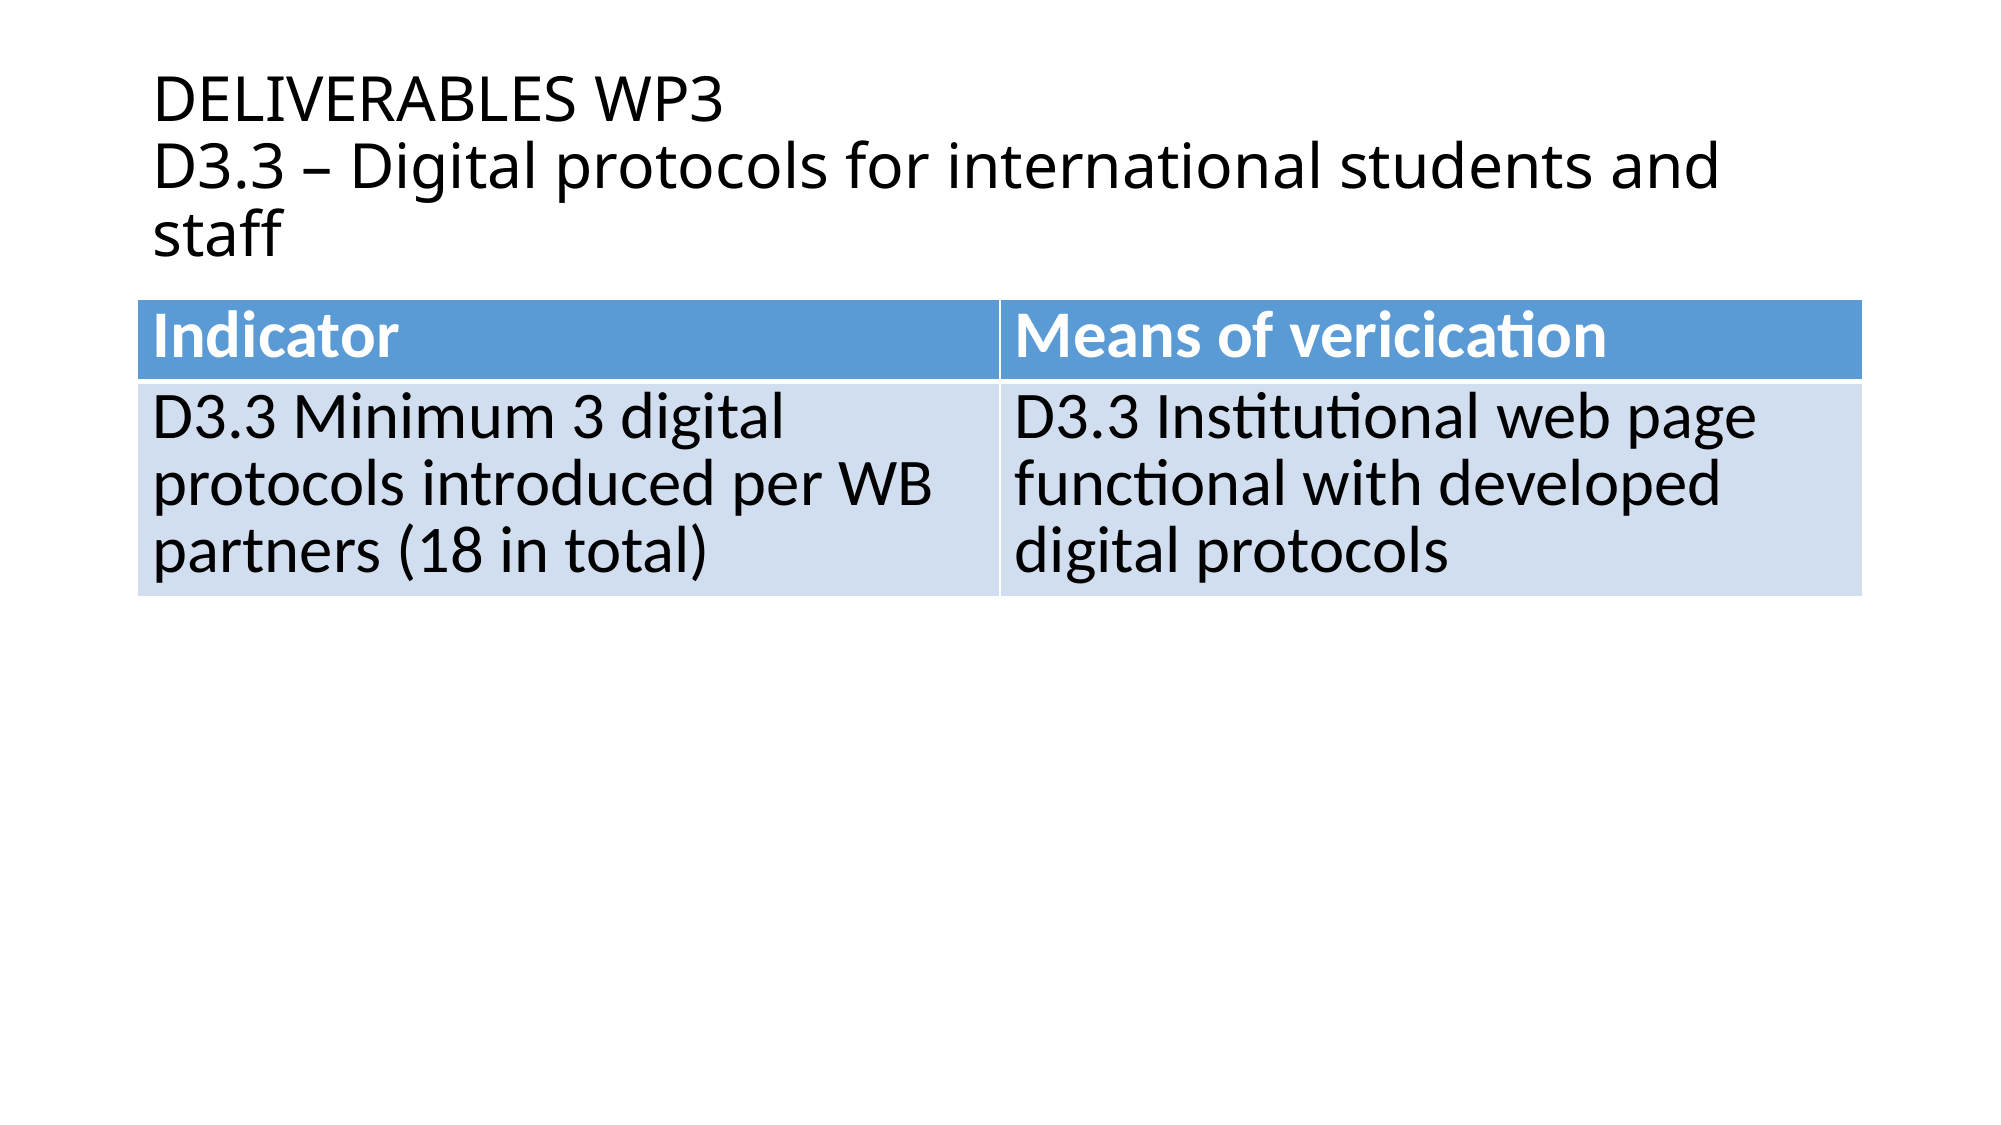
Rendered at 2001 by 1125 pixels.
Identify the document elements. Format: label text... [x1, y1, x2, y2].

table_header Means of vericication [1001, 300, 1862, 379]
table_cell D3.3 Minimum 3 digital protocols introduced per WB partners (18 in total) [138, 384, 999, 596]
table_cell D3.3 Institutional web page functional with developed digital protocols [1001, 384, 1862, 596]
title DELIVERABLES WP3 D3.3 – Digital protocols for international students and staff [137, 59, 1863, 278]
table_header Indicator [138, 300, 999, 379]
